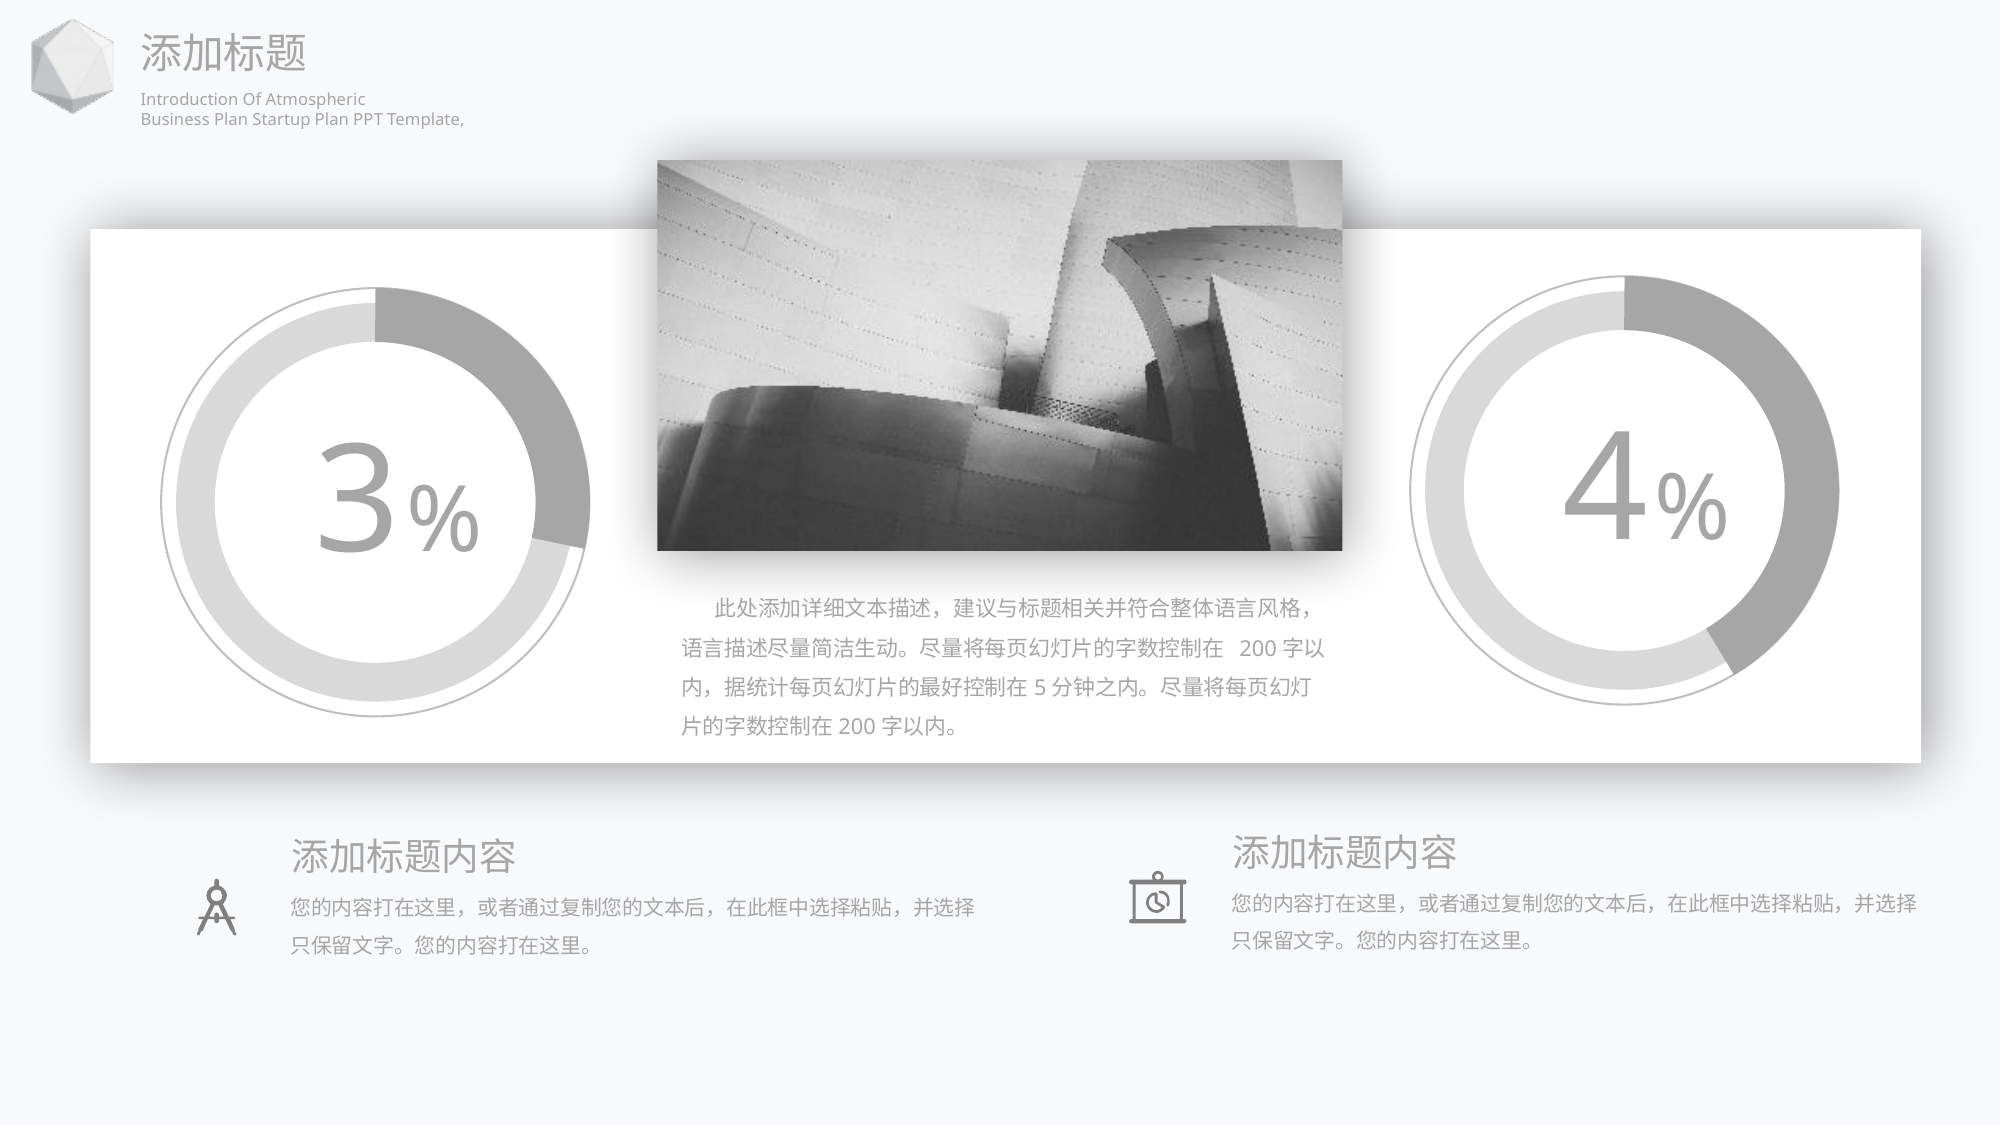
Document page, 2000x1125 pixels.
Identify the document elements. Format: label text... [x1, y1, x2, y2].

picture [30, 18, 115, 114]
text_box 添加标题 [125, 19, 422, 78]
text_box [1409, 276, 1839, 705]
text_box 添加标题内容 [1218, 798, 1473, 881]
text_box 此处添加详细文本描述，建议与标题相关并符合整体语言风格，语言描述尽量简洁生动。尽量将每页幻灯片的字数控制在 200字以内，据统计每页幻灯片的最好控制在5分钟之内。尽量将每页幻灯片的字数控制在200字以内。 [680, 581, 1334, 764]
text_box 您的内容打在这里，或者通过复制您的文本后，在此框中选择粘贴，并选择只保留文字。您的内容打在这里。 [1216, 870, 1936, 961]
text_box 添加标题内容 [276, 803, 532, 886]
text_box [1129, 870, 1187, 924]
text_box [88, 227, 1923, 765]
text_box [160, 287, 590, 717]
text_box 您的内容打在这里，或者通过复制您的文本后，在此框中选择粘贴，并选择只保留文字。您的内容打在这里。 [275, 875, 995, 965]
text_box Introduction Of Atmospheric Business Plan Startup Plan PPT Template, [125, 78, 563, 140]
text_box [197, 878, 237, 936]
text_box [655, 159, 1344, 553]
